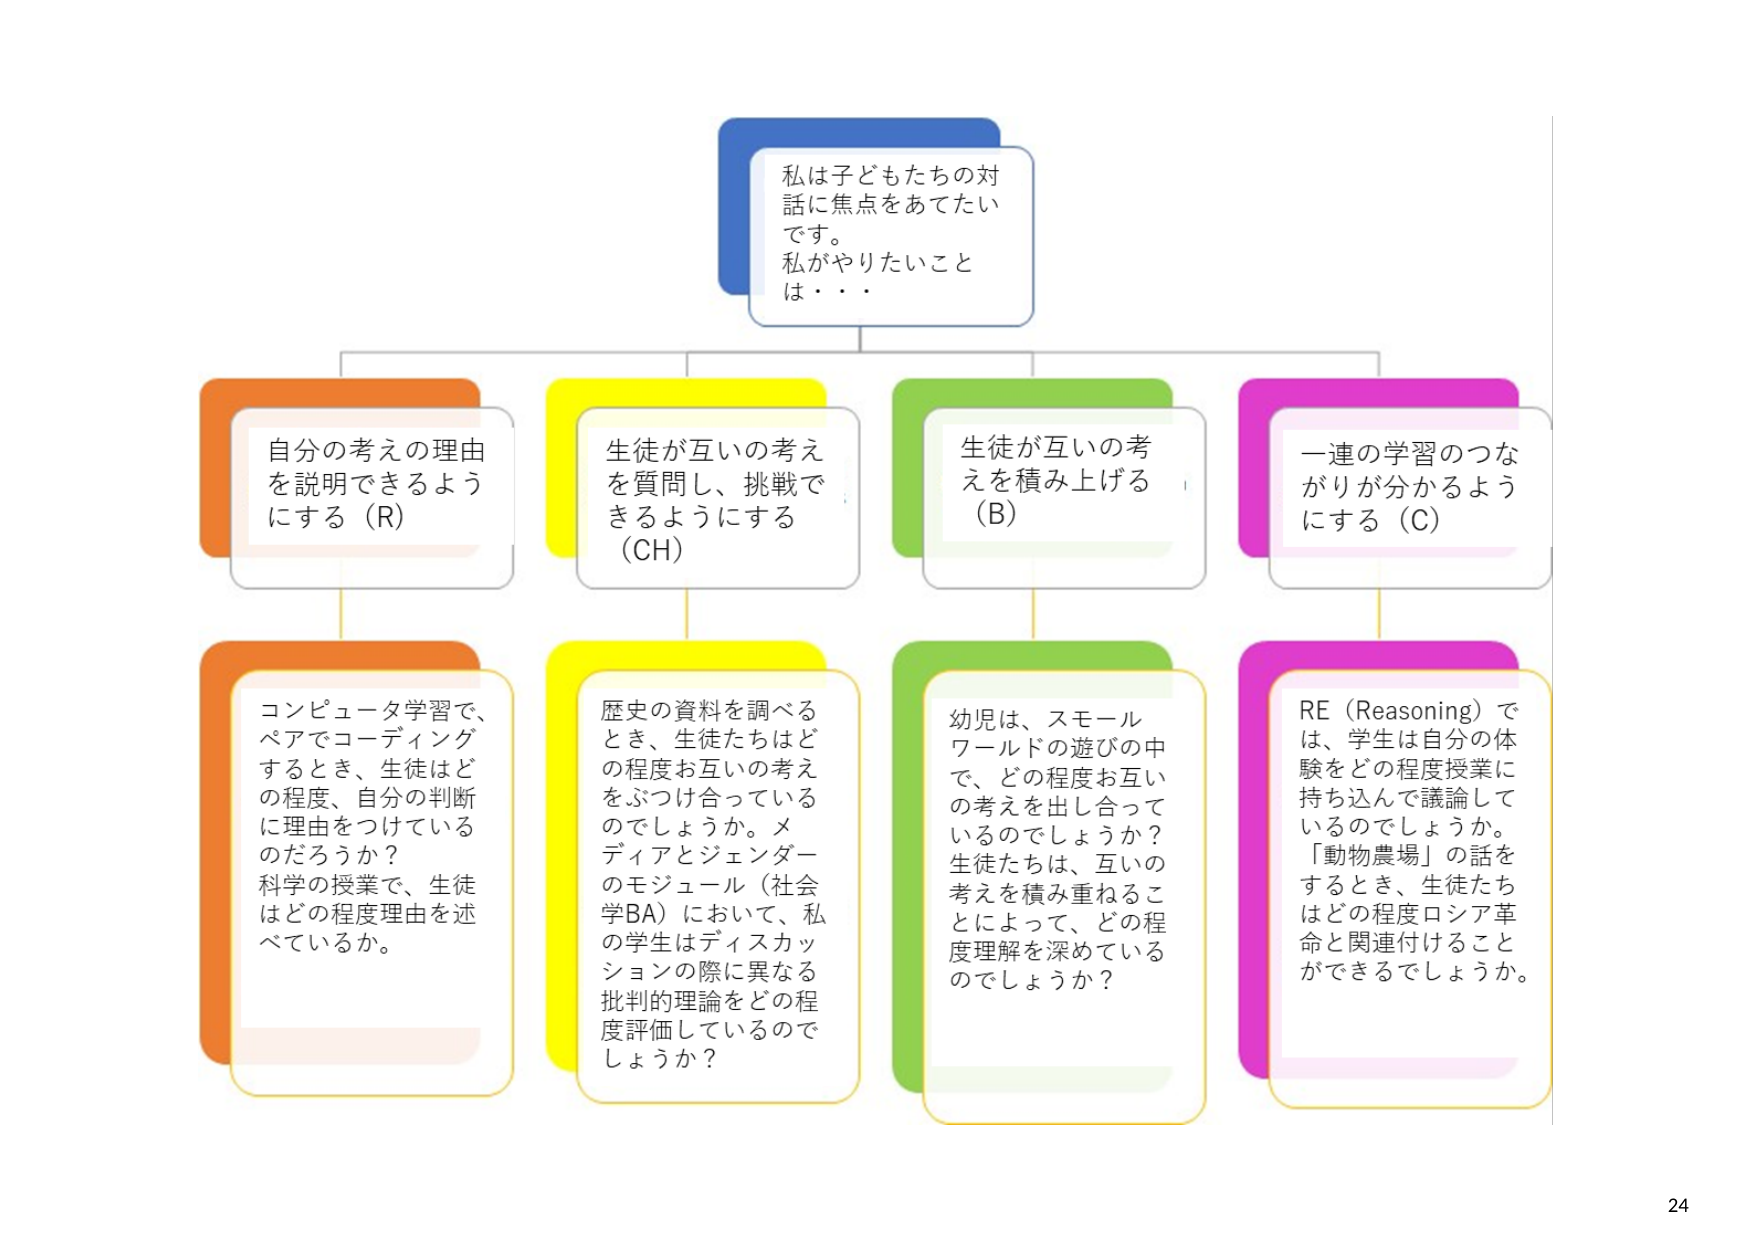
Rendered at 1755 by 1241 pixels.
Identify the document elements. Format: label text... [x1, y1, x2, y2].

picture [198, 116, 1556, 1125]
slide_number 24 [1661, 1189, 1715, 1241]
